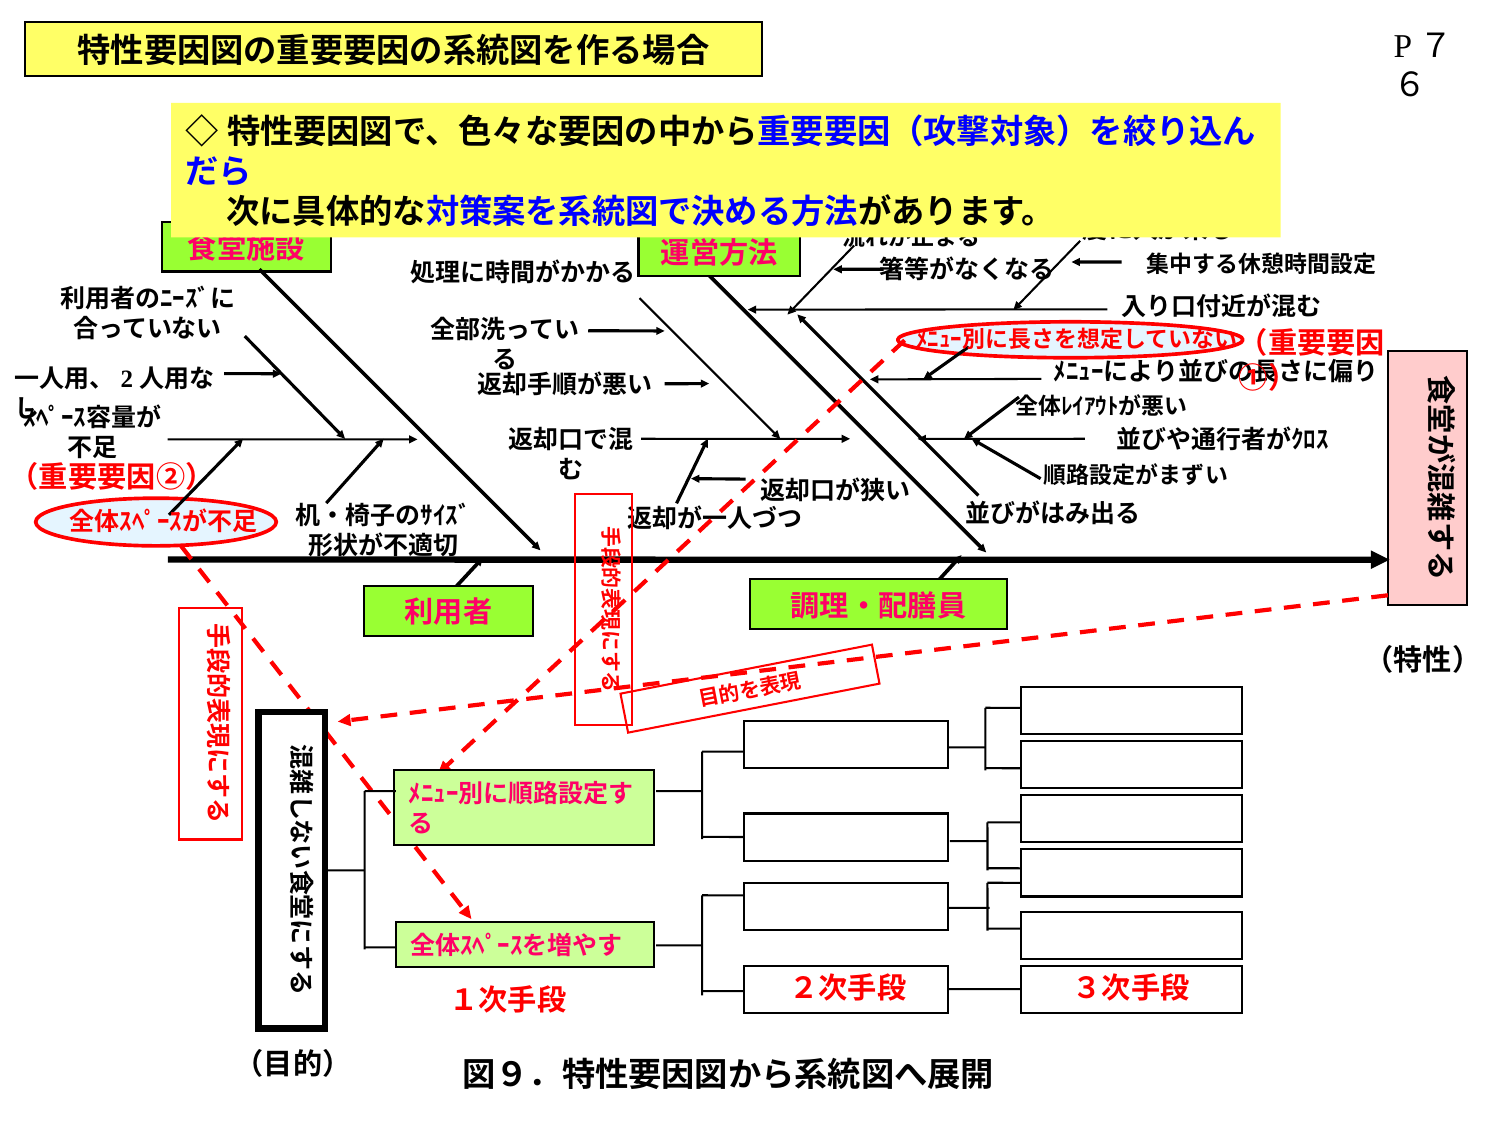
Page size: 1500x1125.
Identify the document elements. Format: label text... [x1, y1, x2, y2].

text_box ◇特性要因図で、色々な要因の中から重要要因（攻撃対象）を絞り込んだら 次に具体的な対策案を系統図で決める方法があります。 [171, 102, 1281, 204]
text_box （目的） [214, 1038, 373, 1089]
text_box 図９．特性要因図から系統図へ展開 [447, 1045, 1158, 1101]
text_box P７６ [1378, 16, 1500, 111]
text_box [909, 595, 1389, 722]
text_box （特性） [1393, 634, 1500, 684]
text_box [258, 686, 1242, 1029]
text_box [179, 545, 472, 920]
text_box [0, 205, 1467, 639]
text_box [437, 340, 905, 685]
text_box 特性要因図の重要要因の系統図を作る場合 [24, 21, 763, 77]
